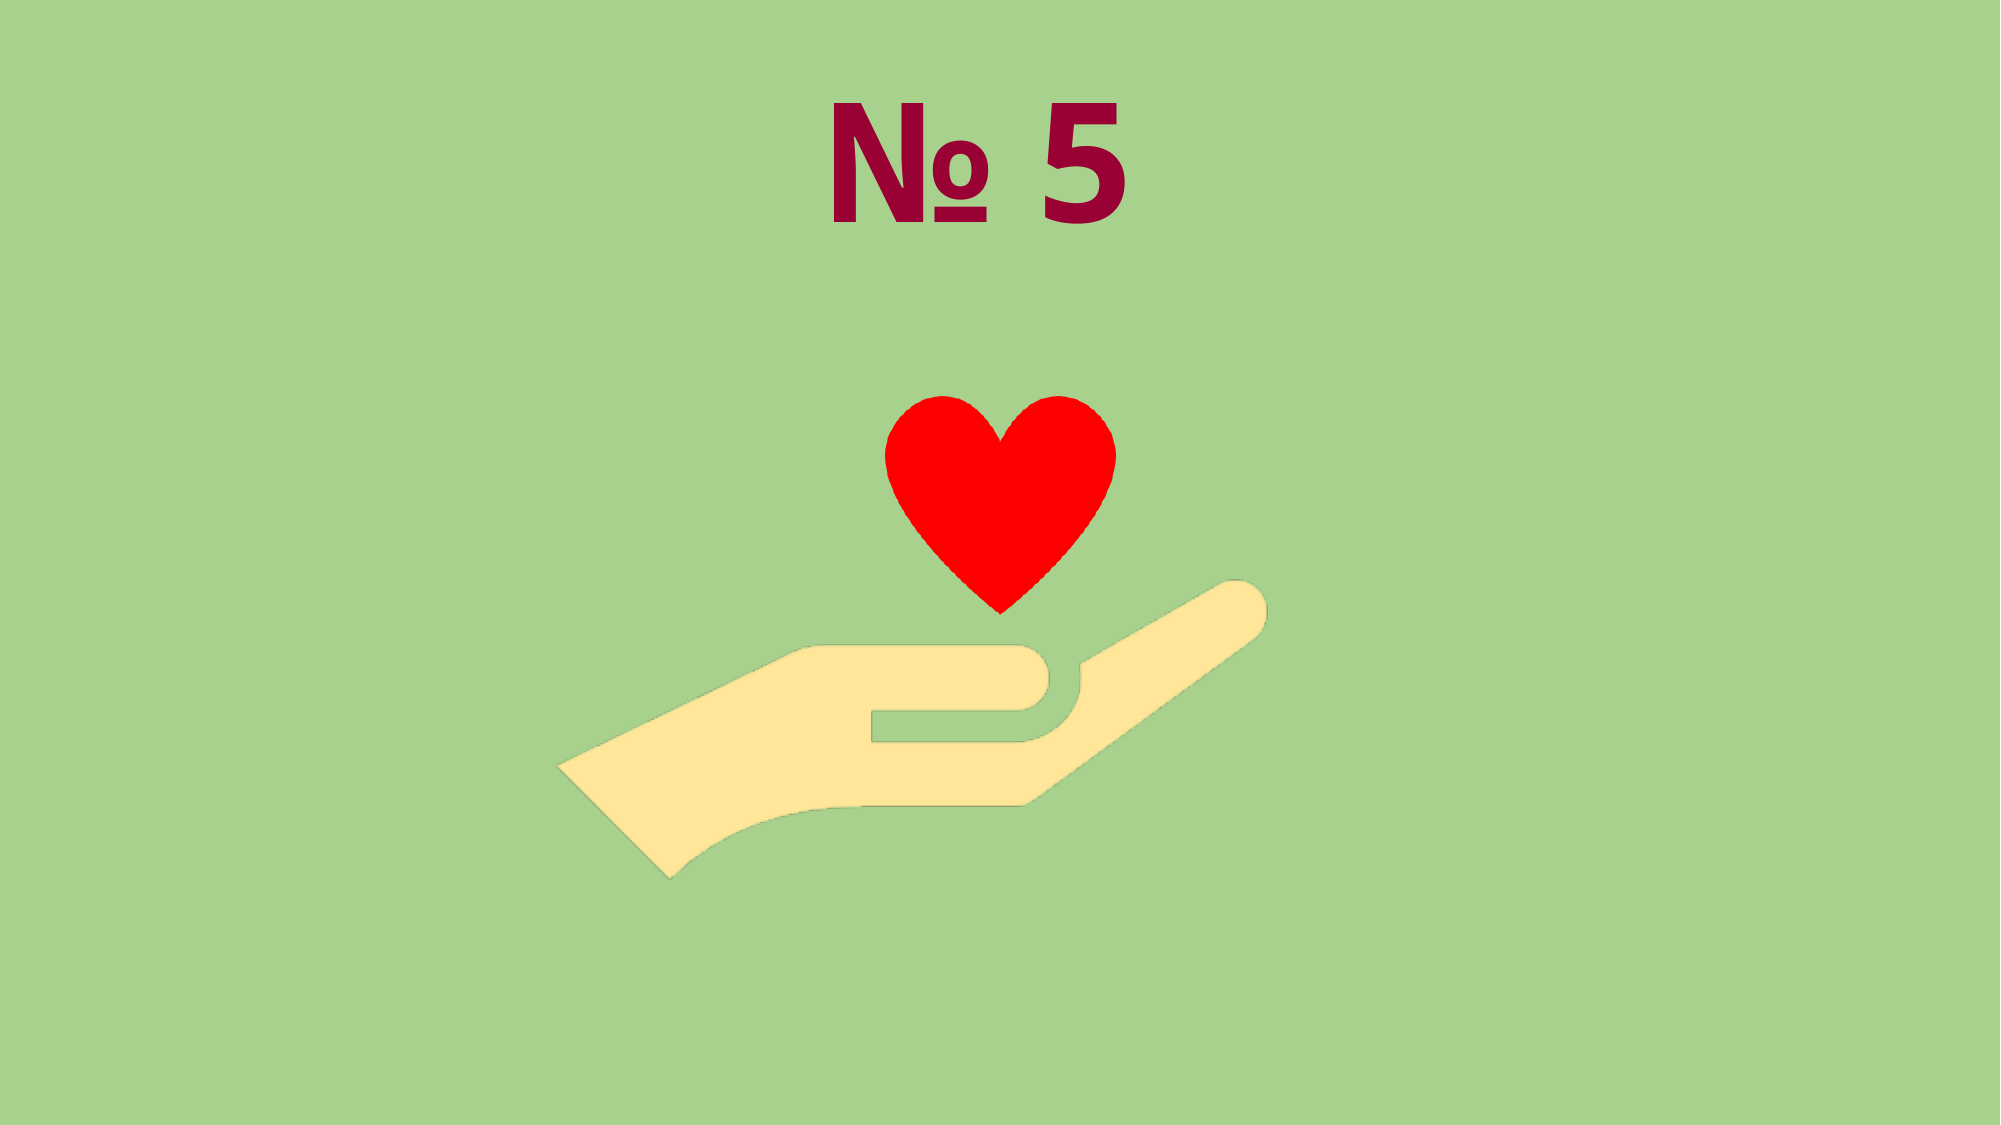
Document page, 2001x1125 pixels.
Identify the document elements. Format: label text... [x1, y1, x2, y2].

picture [524, 342, 1300, 1118]
title № 5 [137, 59, 1863, 278]
